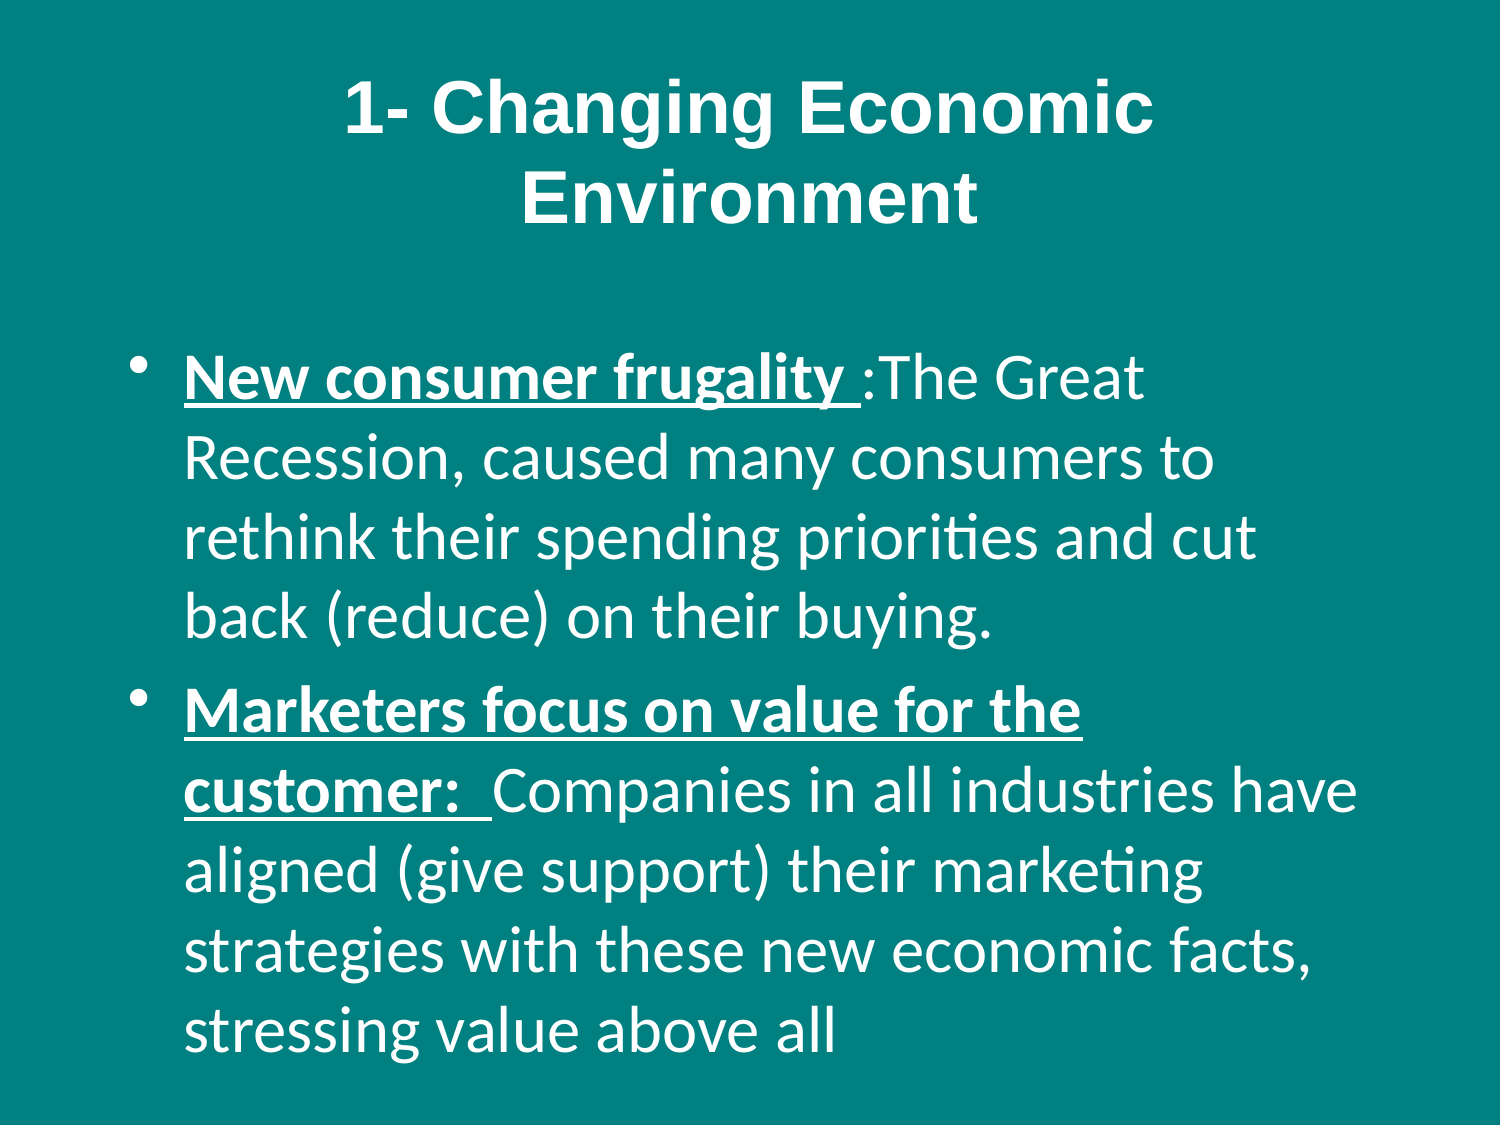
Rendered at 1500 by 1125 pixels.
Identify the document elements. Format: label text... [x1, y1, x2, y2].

title 1- Changing Economic Environment [112, 99, 1388, 288]
list New consumer frugality :The Great Recession, caused many consumers to rethink their spending priorities and cut back (reduce) on their buying. Marketers focus on value for the customer: Companies in all industries have aligned (give support) their marketing strategies with these new economic facts, stressing value above all [112, 324, 1388, 1001]
